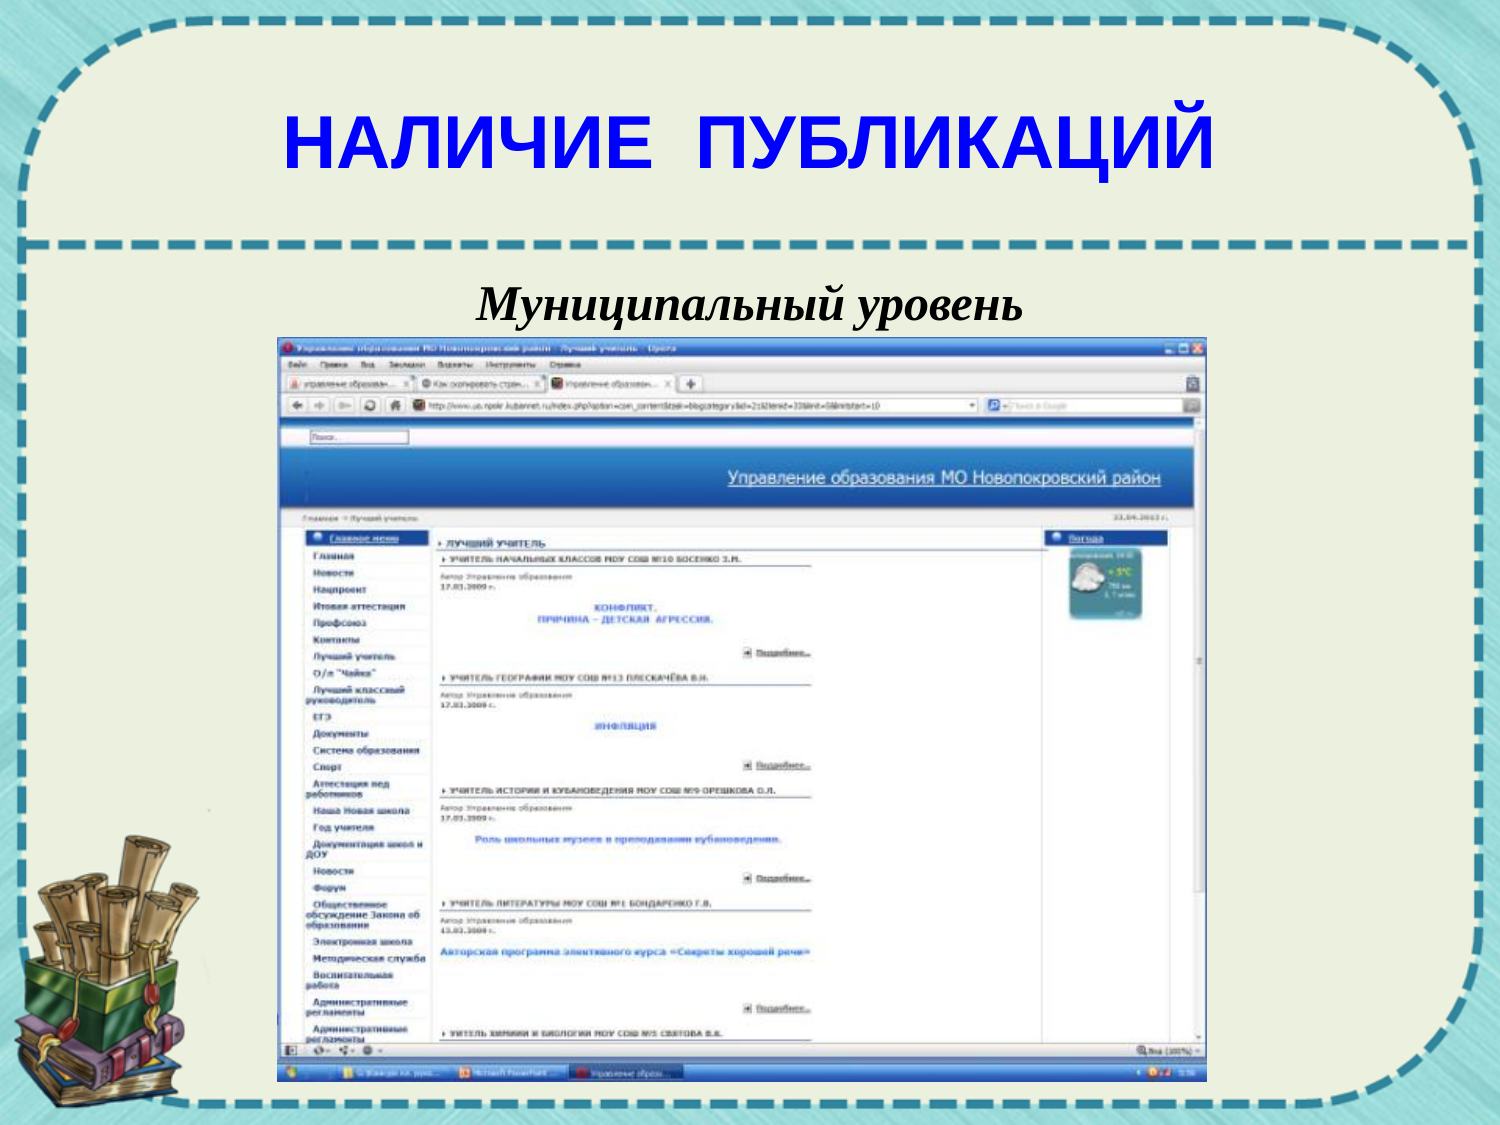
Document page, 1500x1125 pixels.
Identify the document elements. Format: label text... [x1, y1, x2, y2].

list Муниципальный уровень [74, 262, 1426, 1006]
title НАЛИЧИЕ ПУБЛИКАЦИЙ [75, 45, 1425, 233]
picture [0, 0, 1500, 1125]
